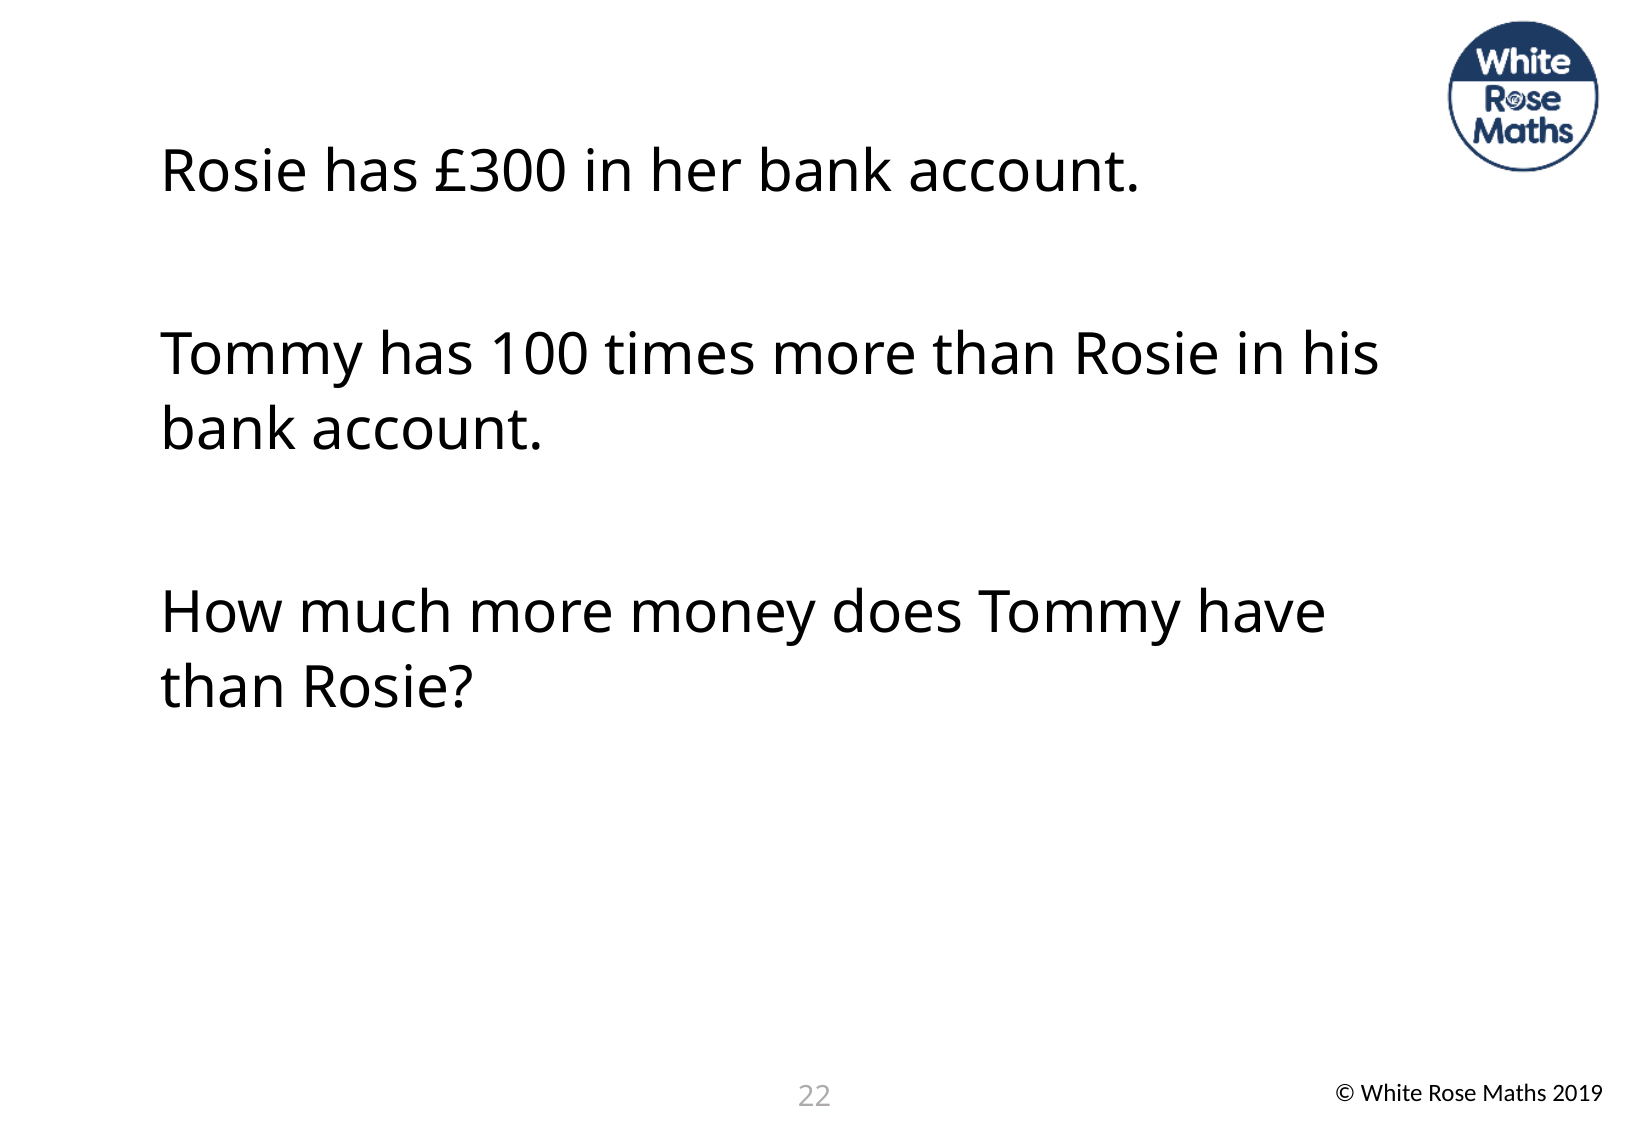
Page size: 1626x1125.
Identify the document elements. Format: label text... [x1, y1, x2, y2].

picture [1444, 17, 1602, 175]
slide_number 22 [776, 1069, 854, 1125]
text_box Rosie has £300 in her bank account. Tommy has 100 times more than Rosie in his bank account. How much more money does Tommy have than Rosie? [145, 120, 1468, 726]
